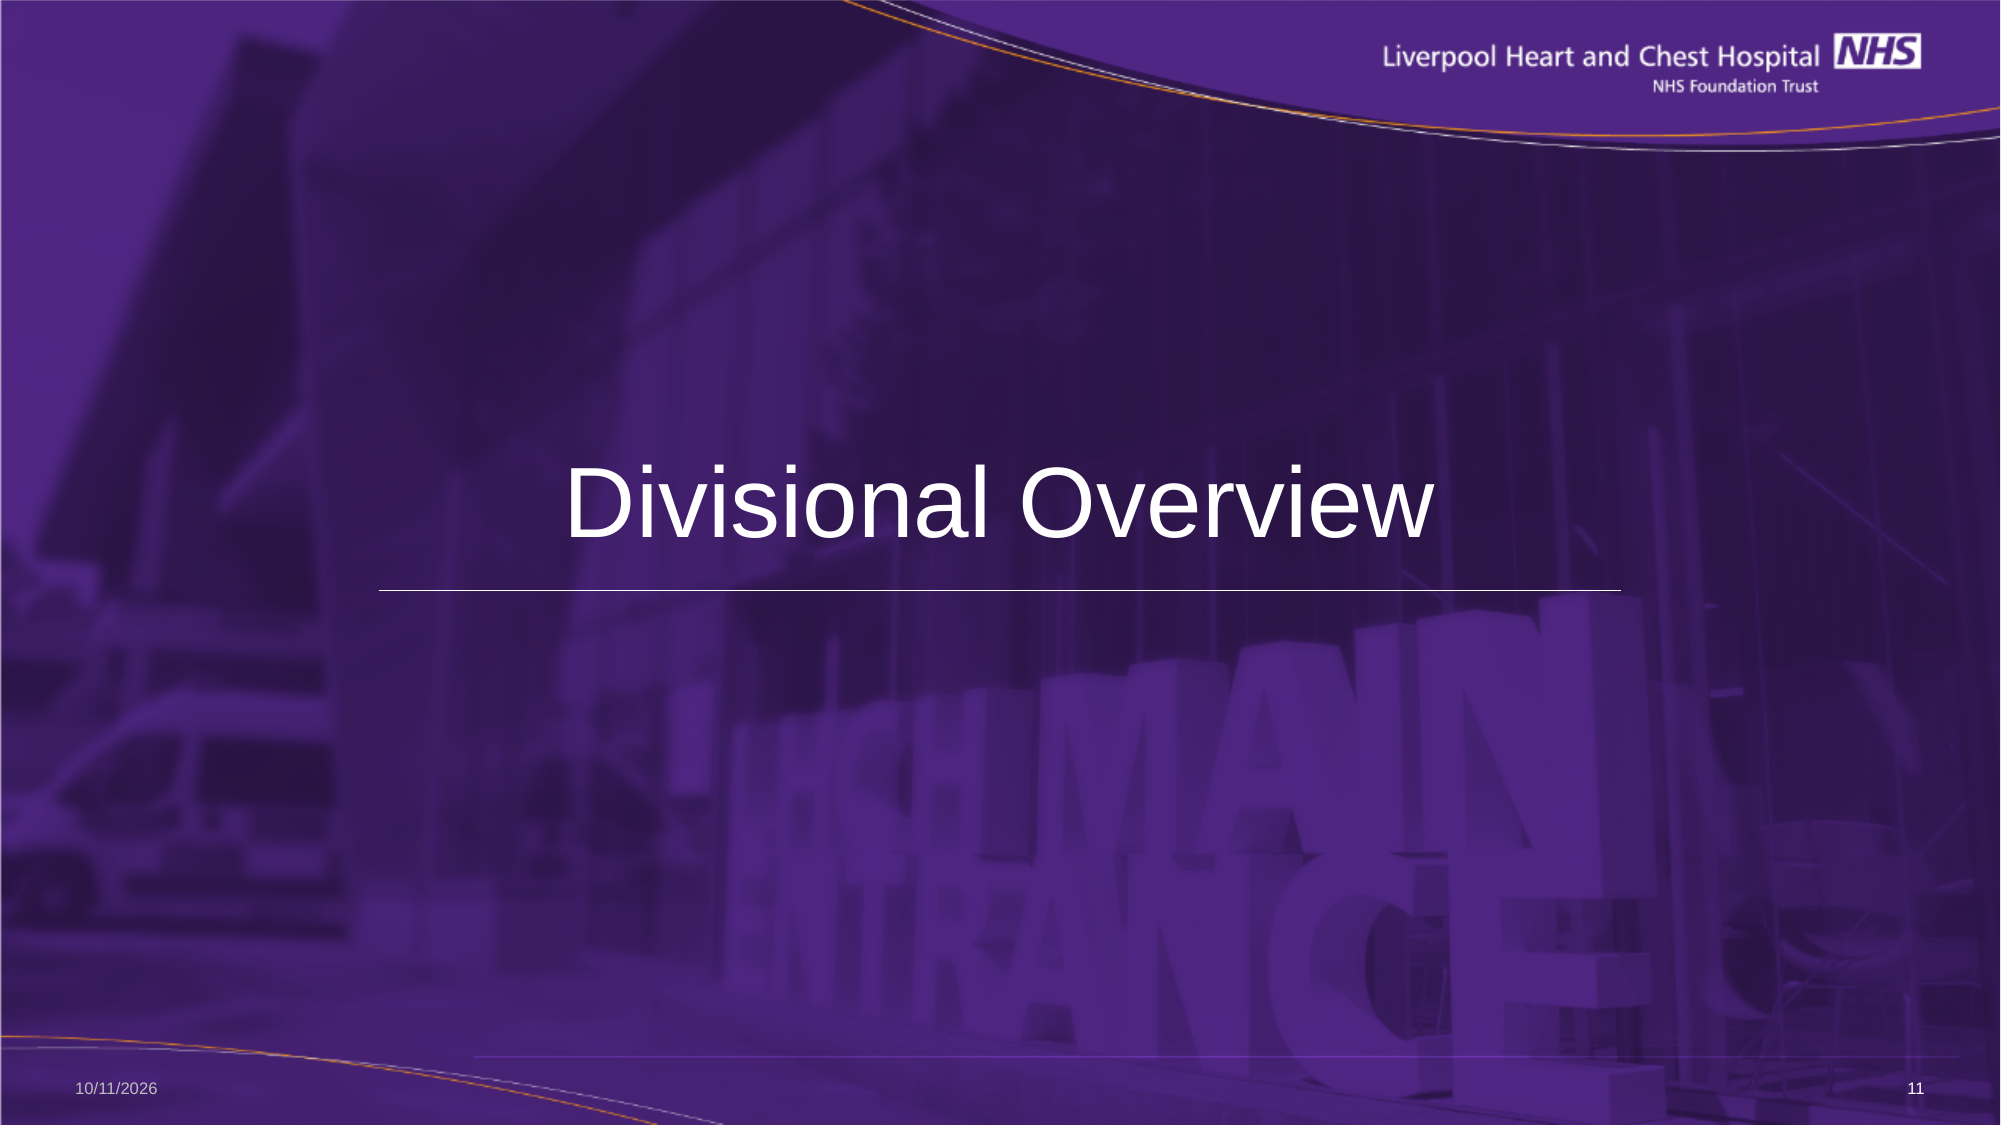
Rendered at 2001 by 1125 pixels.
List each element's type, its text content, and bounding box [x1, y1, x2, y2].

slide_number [60, 1058, 511, 1118]
title Divisional Overview [139, 518, 1861, 657]
slide_number 11 [1489, 1058, 1940, 1118]
picture [0, 0, 2001, 1125]
